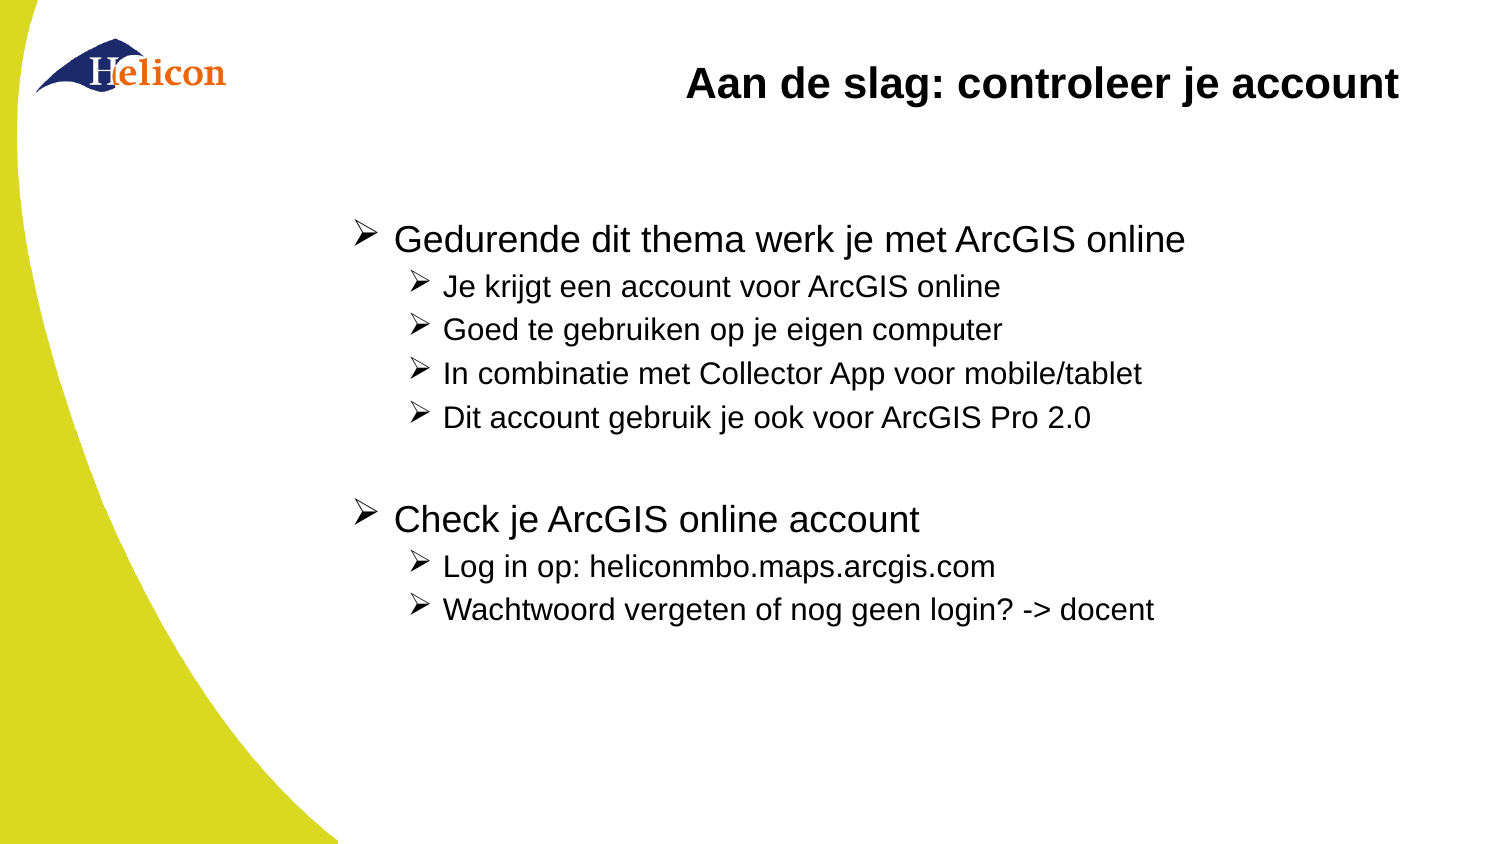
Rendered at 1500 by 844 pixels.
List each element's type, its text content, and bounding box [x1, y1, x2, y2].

picture [0, 0, 1500, 844]
list Gedurende dit thema werk je met ArcGIS online Je krijgt een account voor ArcGIS online Goed te gebruiken op je eigen computer In combinatie met Collector App voor mobile/tablet Dit account gebruik je ook voor ArcGIS Pro 2.0 Check je ArcGIS online account Log in op: heliconmbo.maps.arcgis.com Wachtwoord vergeten of nog geen login? -> docent [336, 147, 1425, 754]
title Aan de slag: controleer je account [324, 40, 1415, 121]
